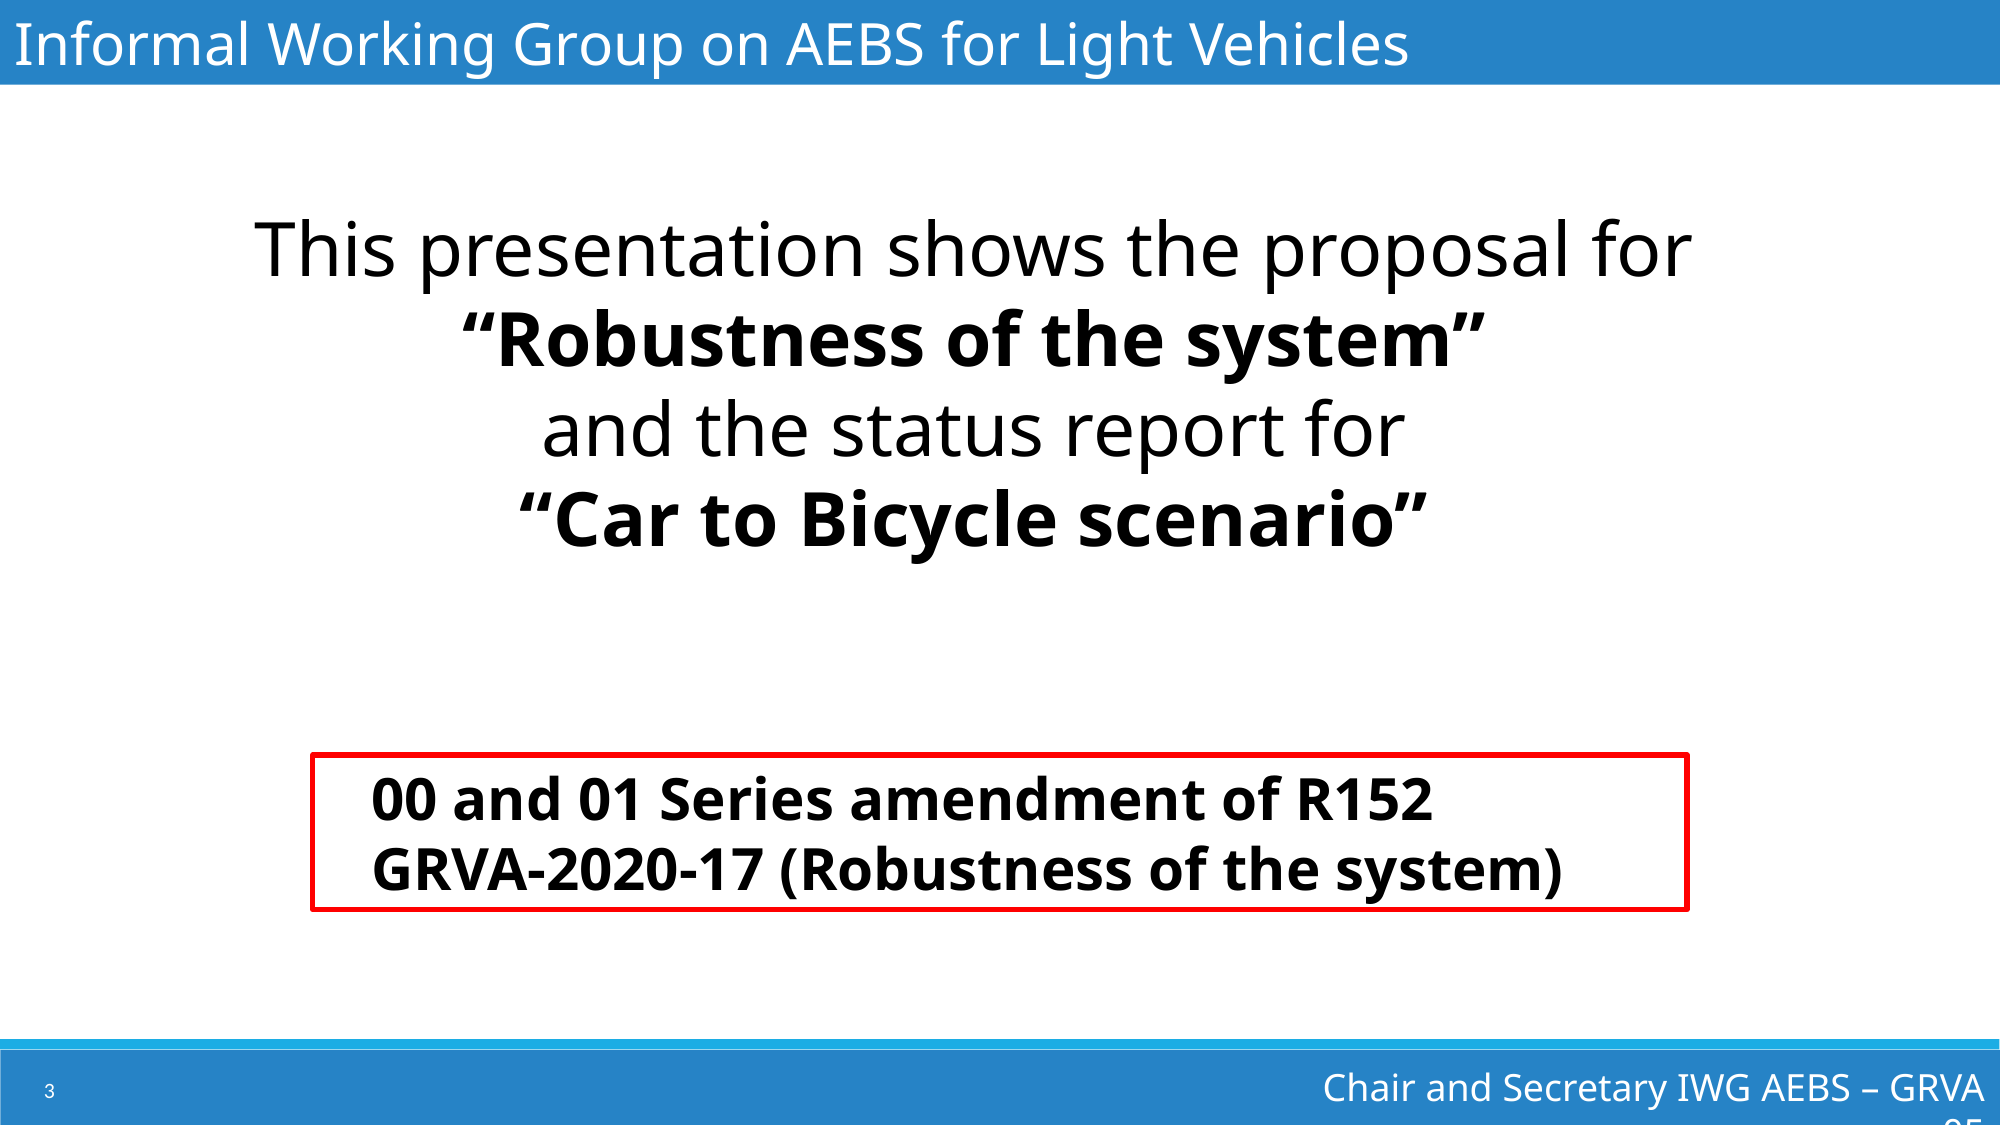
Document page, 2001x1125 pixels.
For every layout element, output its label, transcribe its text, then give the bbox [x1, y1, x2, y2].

text_box Informal Working Group on AEBS for Light Vehicles [0, 0, 2000, 85]
text_box Chair and Secretary IWG AEBS – GRVA 05 [1263, 1056, 2000, 1125]
text_box 00 and 01 Series amendment of R152 GRVA-2020-17 (Robustness of the system) [312, 754, 1688, 910]
slide_number 3 [0, 1059, 70, 1120]
text_box This presentation shows the proposal for “Robustness of the system” and the status report for “Car to Bicycle scenario” [186, 194, 1762, 569]
